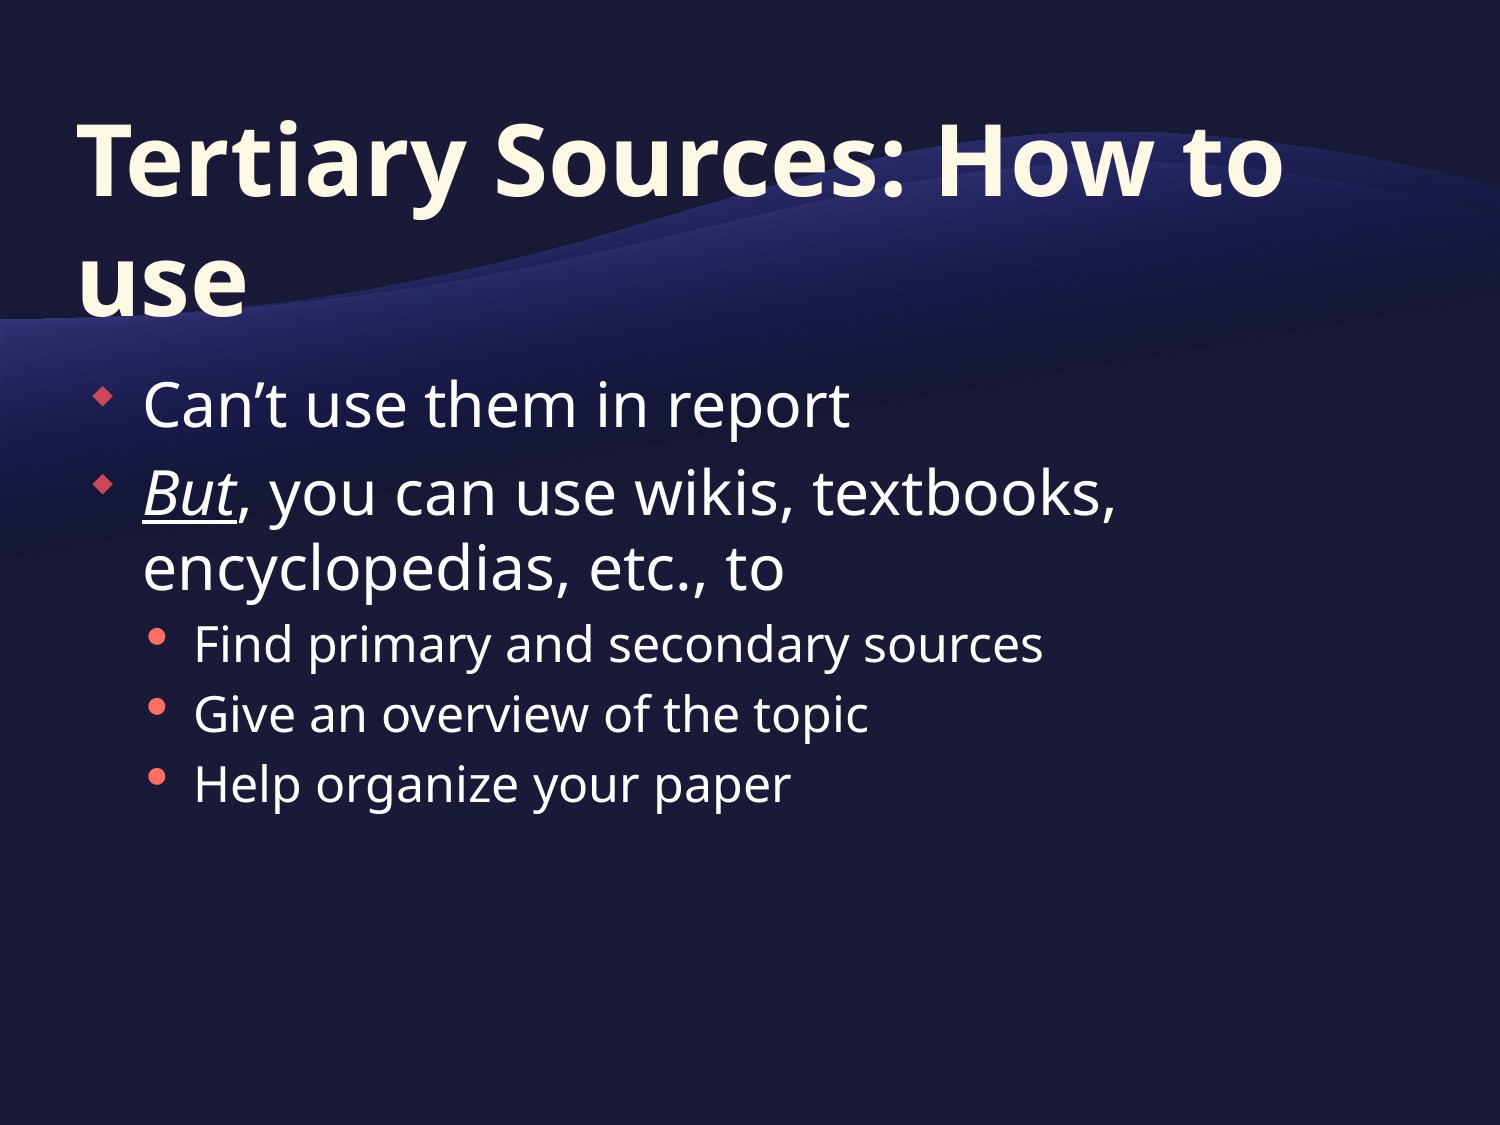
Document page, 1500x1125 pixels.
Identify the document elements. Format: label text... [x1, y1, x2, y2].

list Can’t use them in report But, you can use wikis, textbooks, encyclopedias, etc., to Find primary and secondary sources Give an overview of the topic Help organize your paper [75, 357, 1425, 1033]
title Tertiary Sources: How to use [75, 87, 1425, 338]
